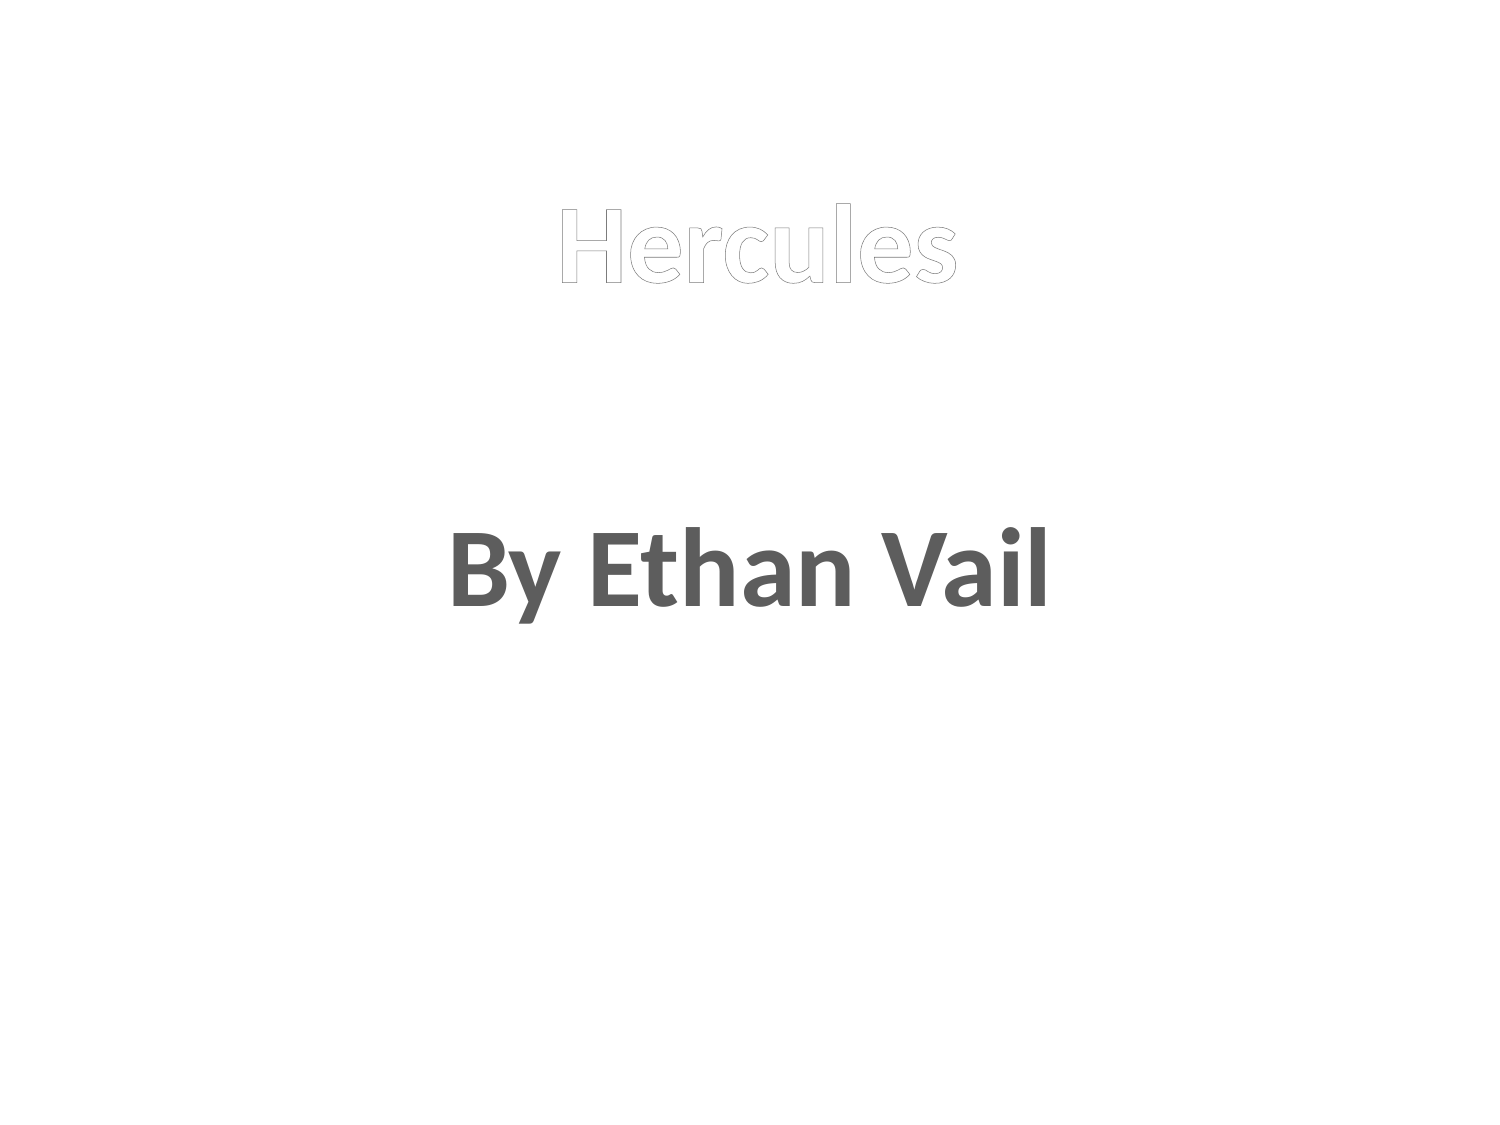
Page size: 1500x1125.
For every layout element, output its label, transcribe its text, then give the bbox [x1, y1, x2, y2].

text_box Hercules [541, 162, 975, 313]
text_box By Ethan Vail [431, 486, 1068, 637]
